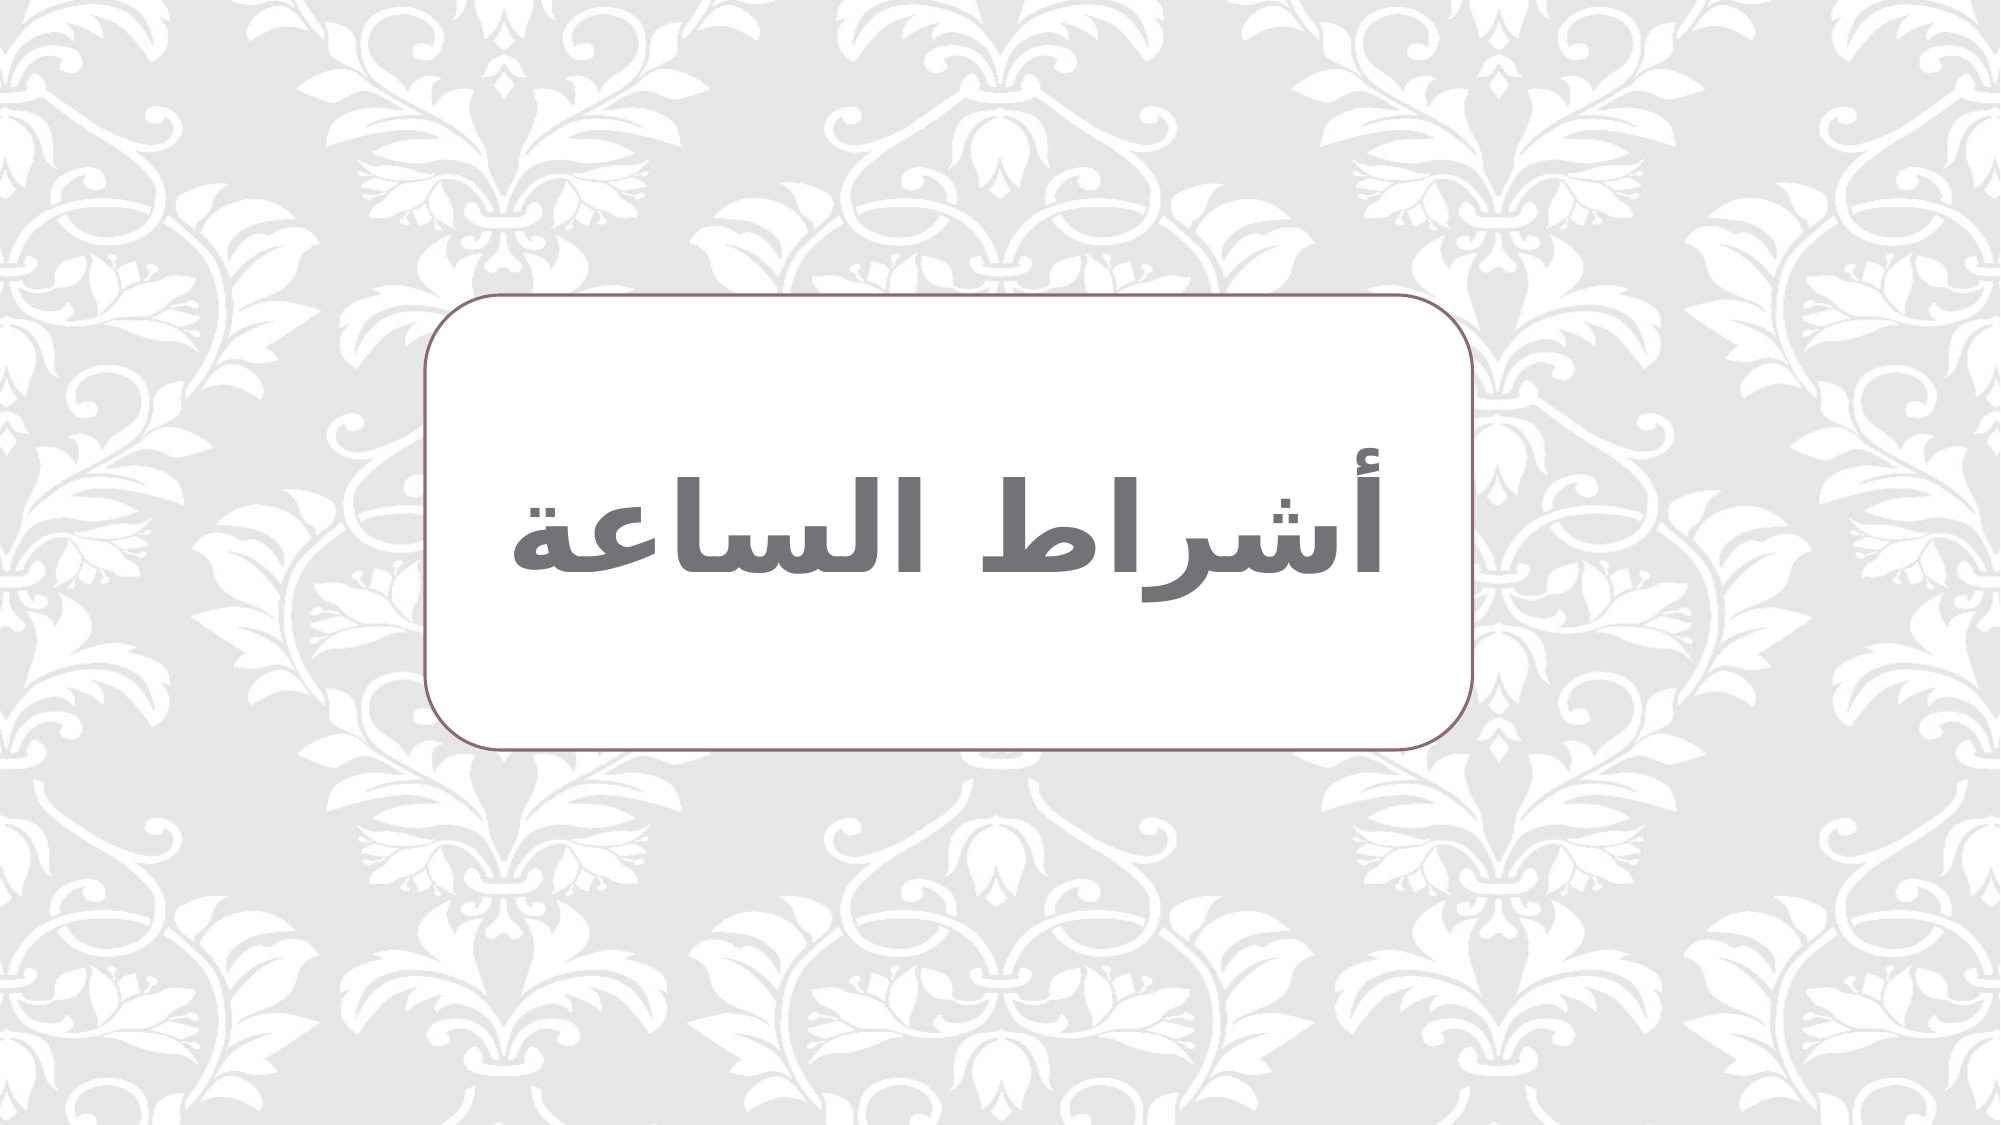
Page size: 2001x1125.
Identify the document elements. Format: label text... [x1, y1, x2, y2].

text_box أشراط الساعة [423, 293, 1475, 752]
